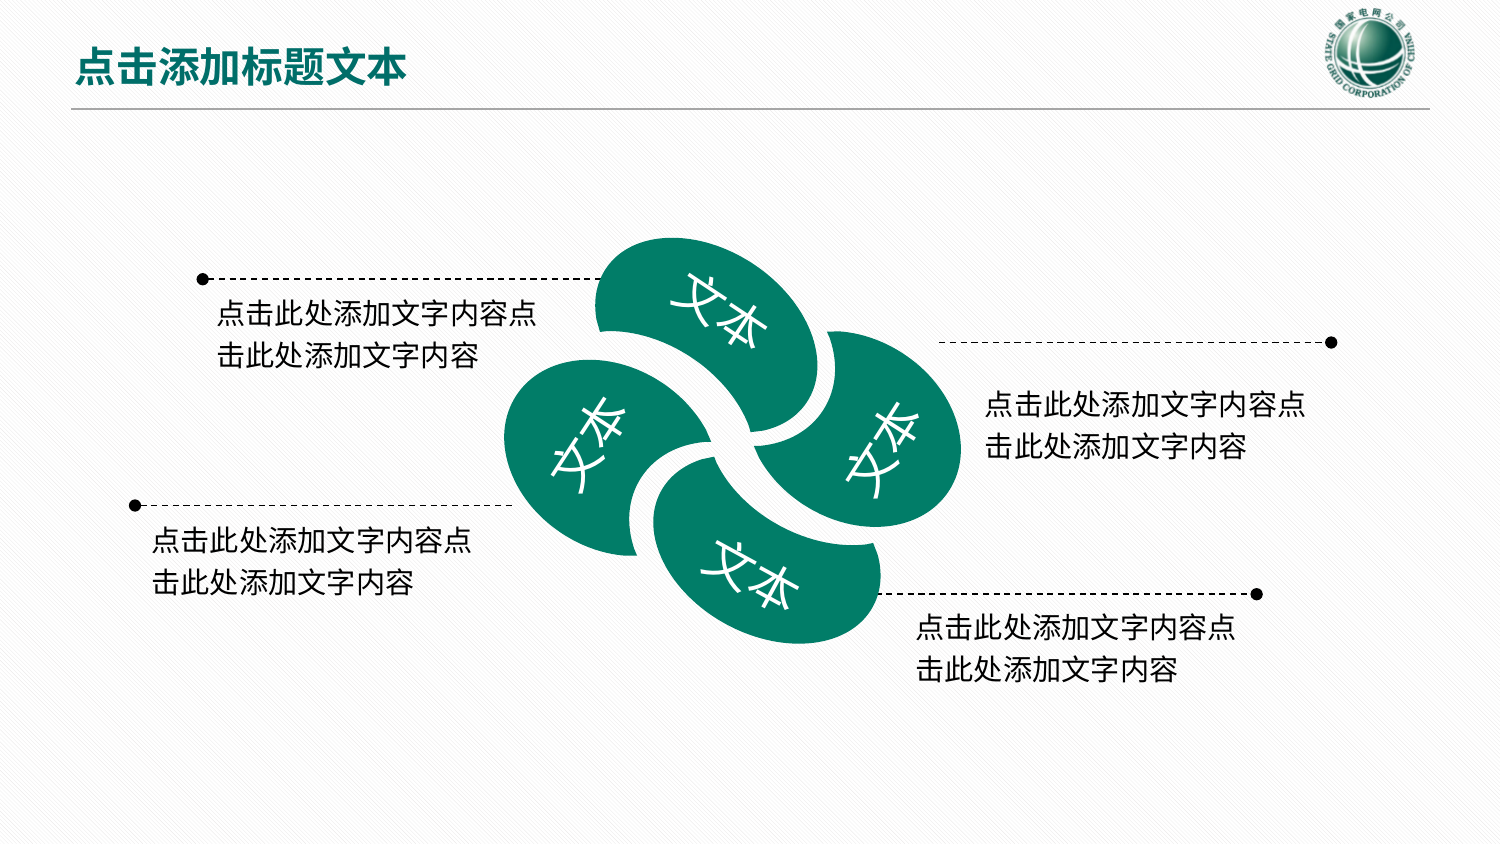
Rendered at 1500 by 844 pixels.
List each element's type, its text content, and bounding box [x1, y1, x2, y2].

text_box 文本 [752, 330, 962, 528]
picture [1317, 5, 1423, 110]
text_box 文本 [652, 455, 882, 645]
text_box 点击此处添加文字内容点击此处添加文字内容 [201, 280, 560, 398]
text_box 点击此处添加文字内容点击此处添加文字内容 [900, 595, 1259, 718]
text_box 文本 [503, 358, 713, 557]
text_box 点击添加标题文本 [59, 33, 424, 99]
text_box 点击此处添加文字内容点击此处添加文字内容 [970, 371, 1329, 512]
text_box 文本 [594, 236, 819, 434]
text_box 点击此处添加文字内容点击此处添加文字内容 [136, 508, 495, 648]
